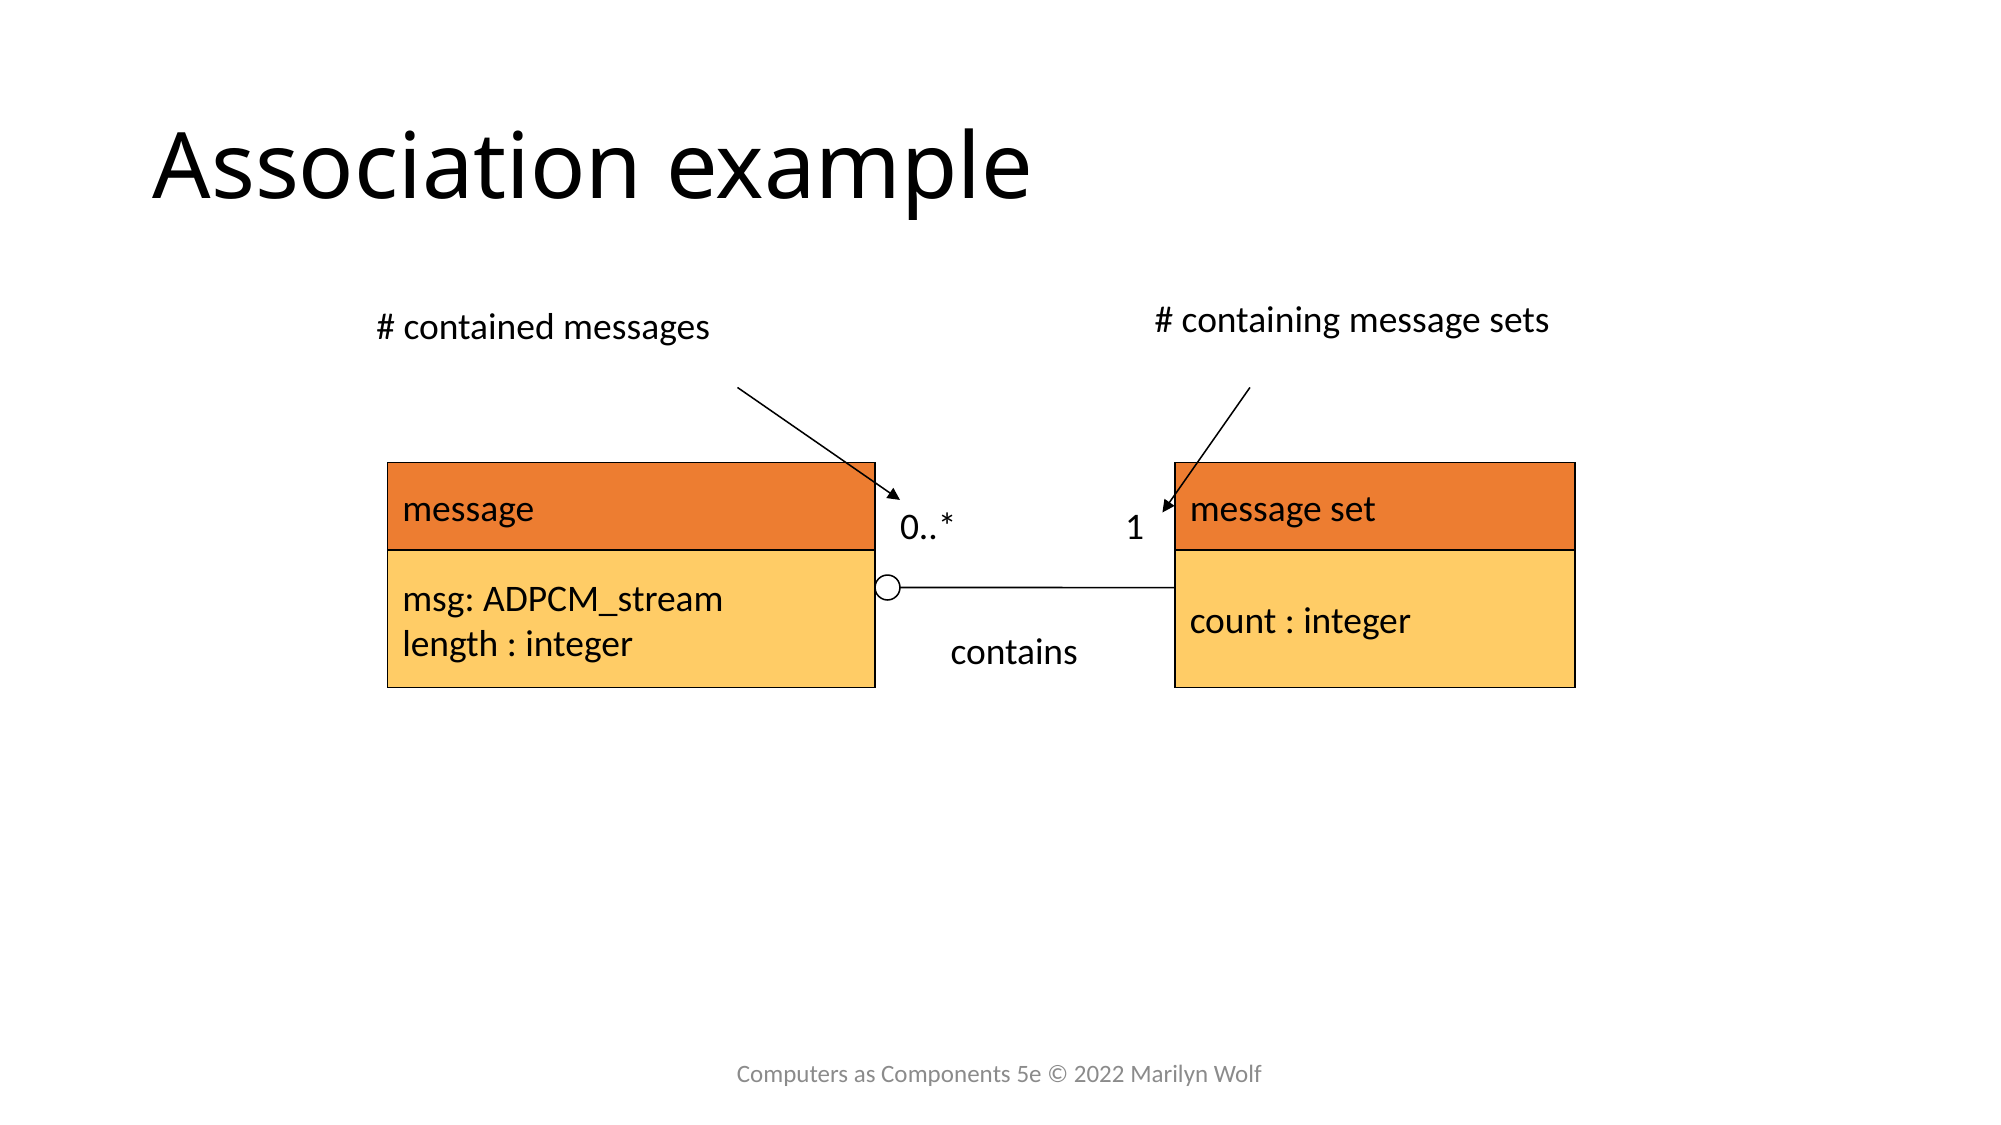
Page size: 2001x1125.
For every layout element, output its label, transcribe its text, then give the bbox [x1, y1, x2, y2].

footer Computers as Components 5e © 2022 Marilyn Wolf [662, 1042, 1338, 1103]
text_box [875, 575, 901, 601]
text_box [359, 294, 900, 500]
text_box message set [1175, 462, 1575, 549]
text_box msg: ADPCM_stream length : integer [387, 549, 875, 688]
text_box count : integer [1175, 549, 1575, 688]
text_box contains [935, 619, 1094, 679]
title Association example [137, 59, 1863, 278]
text_box message [387, 500, 875, 549]
text_box 1 [1110, 494, 1159, 554]
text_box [1137, 287, 1568, 513]
text_box 0..* [885, 494, 972, 554]
